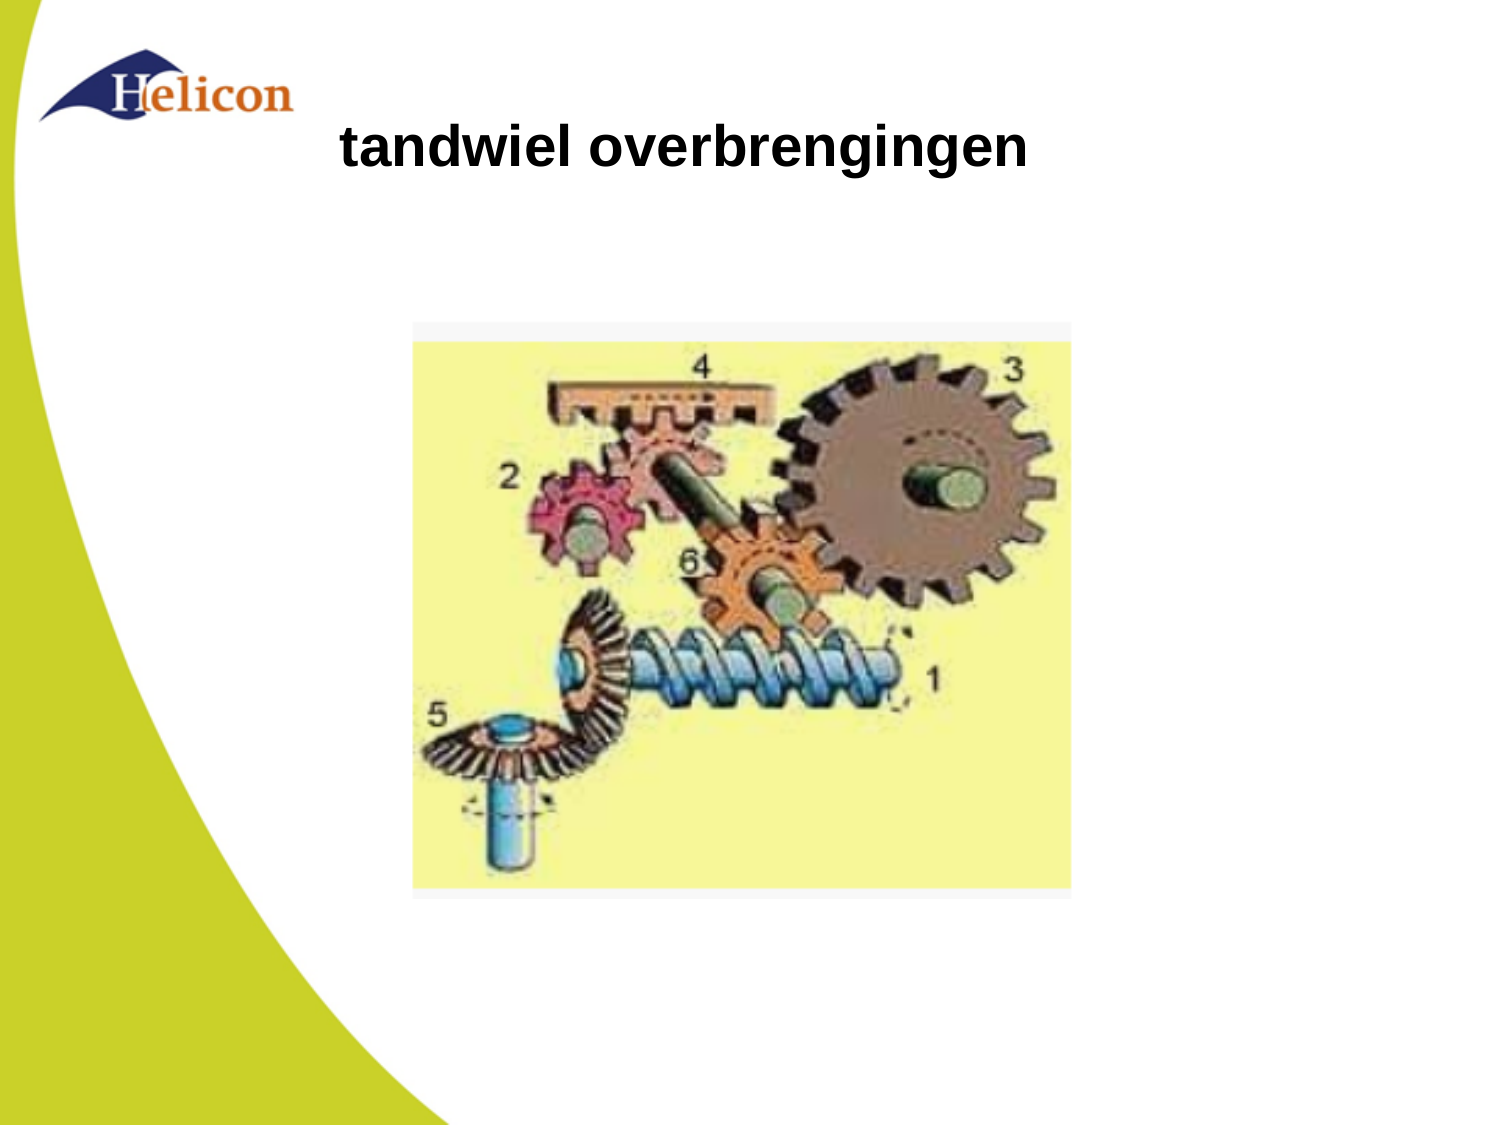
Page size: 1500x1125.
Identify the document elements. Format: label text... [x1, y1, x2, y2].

picture [0, 0, 1500, 1125]
title tandwiel overbrengingen [324, 54, 1415, 161]
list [410, 312, 1090, 899]
